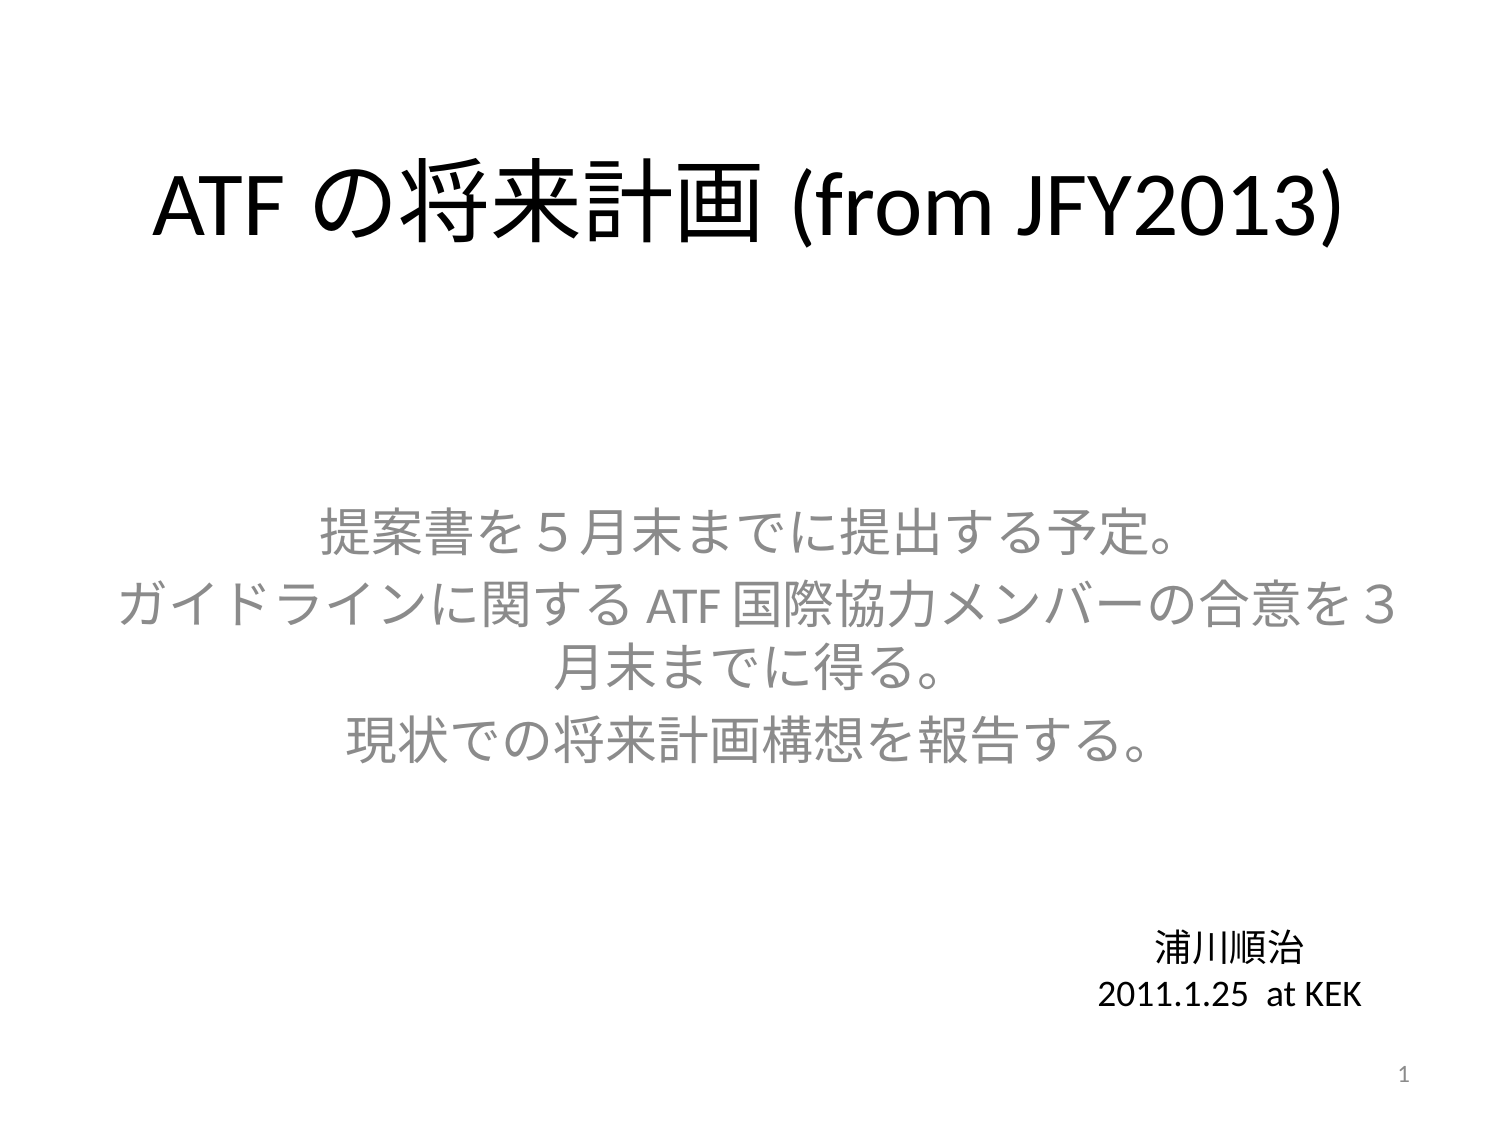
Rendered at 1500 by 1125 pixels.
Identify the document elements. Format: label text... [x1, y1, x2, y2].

title ATFの将来計画(from JFY2013) [112, 78, 1388, 320]
subtitle 提案書を５月末までに提出する予定。 ガイドラインに関するATF国際協力メンバーの合意を３月末までに得る。 現状での将来計画構想を報告する。 [76, 491, 1447, 780]
text_box 浦川順治 2011.1.25 at KEK [1082, 916, 1377, 1022]
slide_number 1 [1074, 1042, 1425, 1103]
